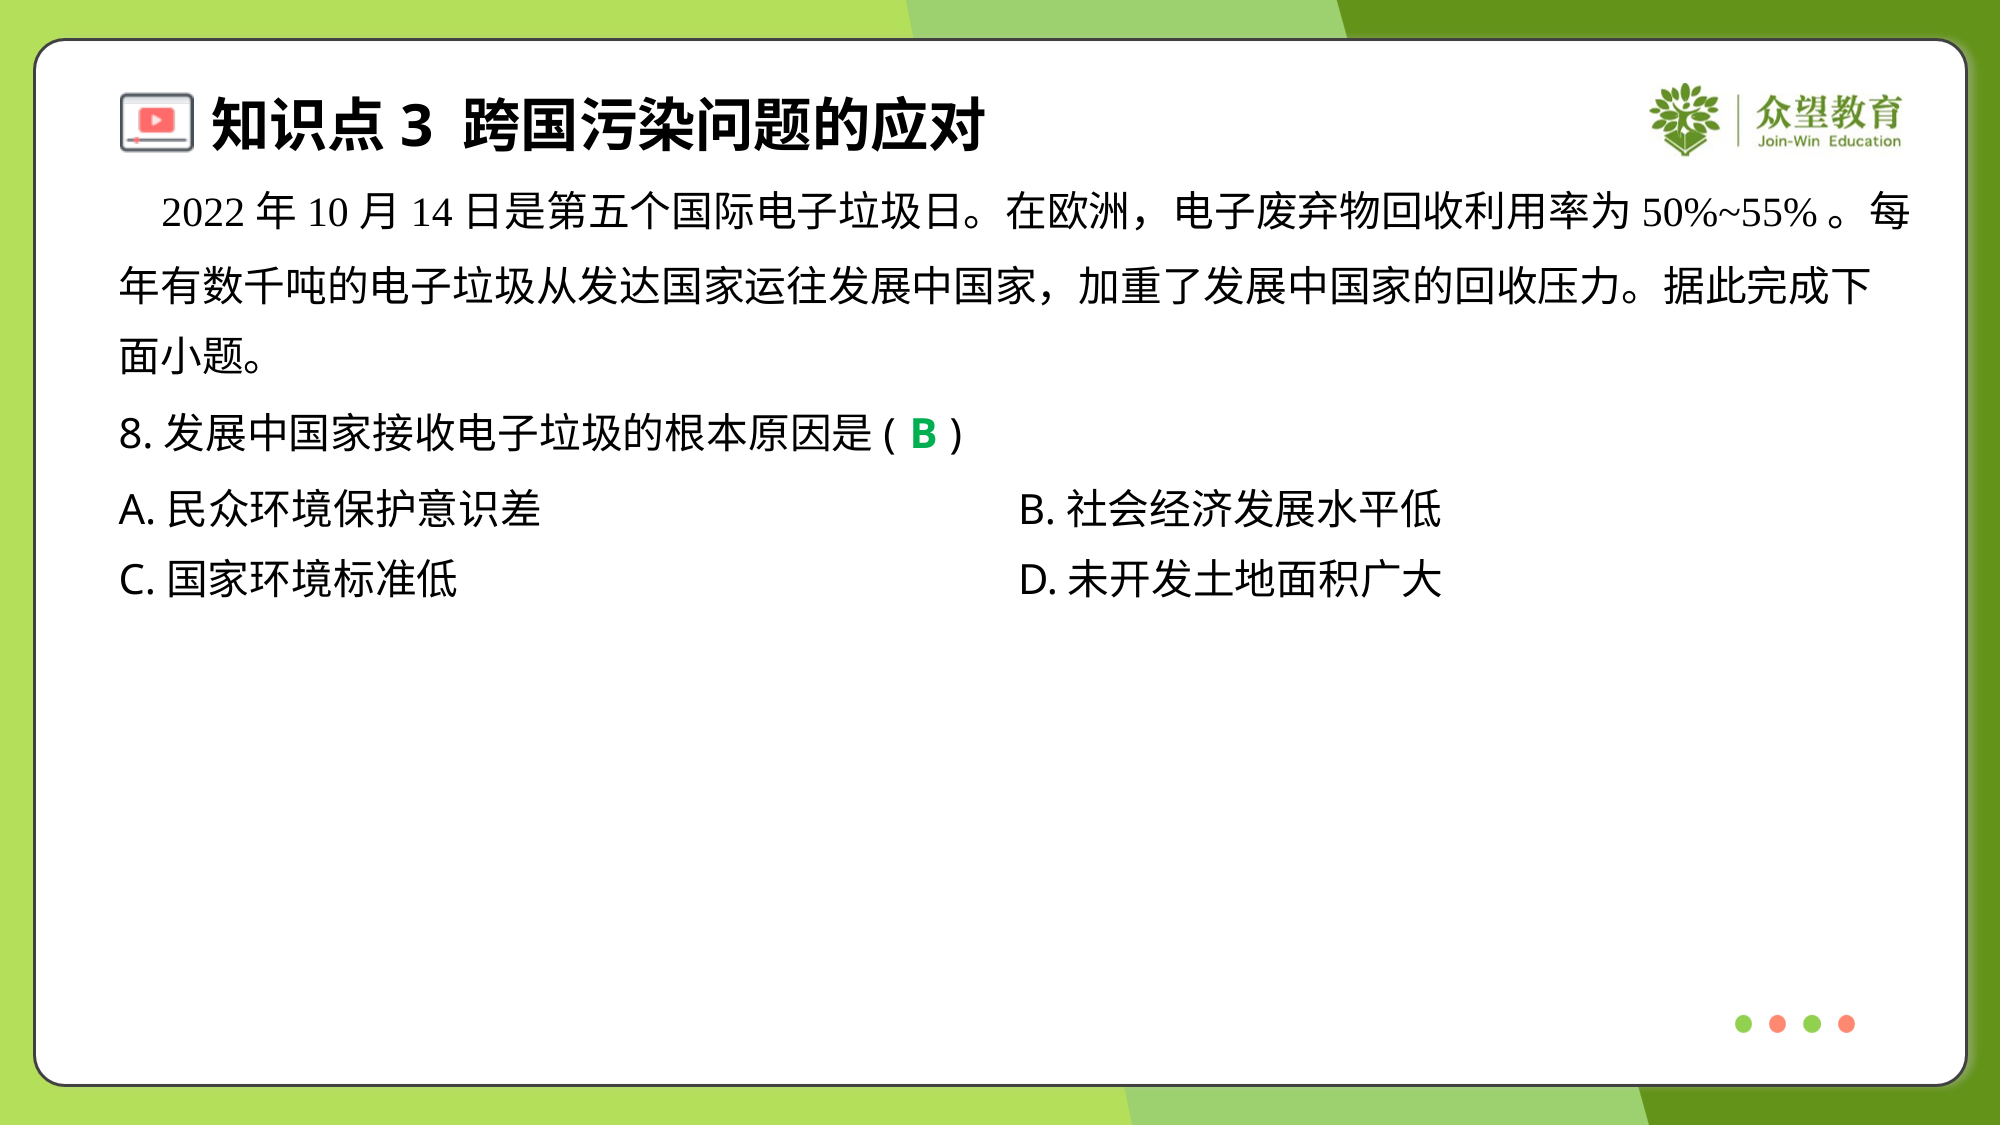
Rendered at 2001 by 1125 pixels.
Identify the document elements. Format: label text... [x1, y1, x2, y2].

text_box 2022年10月14日是第五个国际电子垃圾日。在欧洲，电子废弃物回收利用率为50%~55%。每 年有数千吨的电子垃圾从发达国家运往发展中国家，加重了发展中国家的回收压力。据此完成下 面小题。 [118, 159, 1883, 373]
picture [0, 0, 2000, 1125]
text_box 8.发展中国家接收电子垃圾的根本原因是( ) [953, 381, 1883, 448]
text_box B [894, 381, 953, 449]
text_box A.民众环境保护意识差 B.社会经济发展水平低 C.国家环境标准低 D.未开发土地面积广大 [118, 457, 1883, 596]
text_box 8.发展中国家接收电子垃圾的根本原因是( ) [118, 381, 894, 448]
